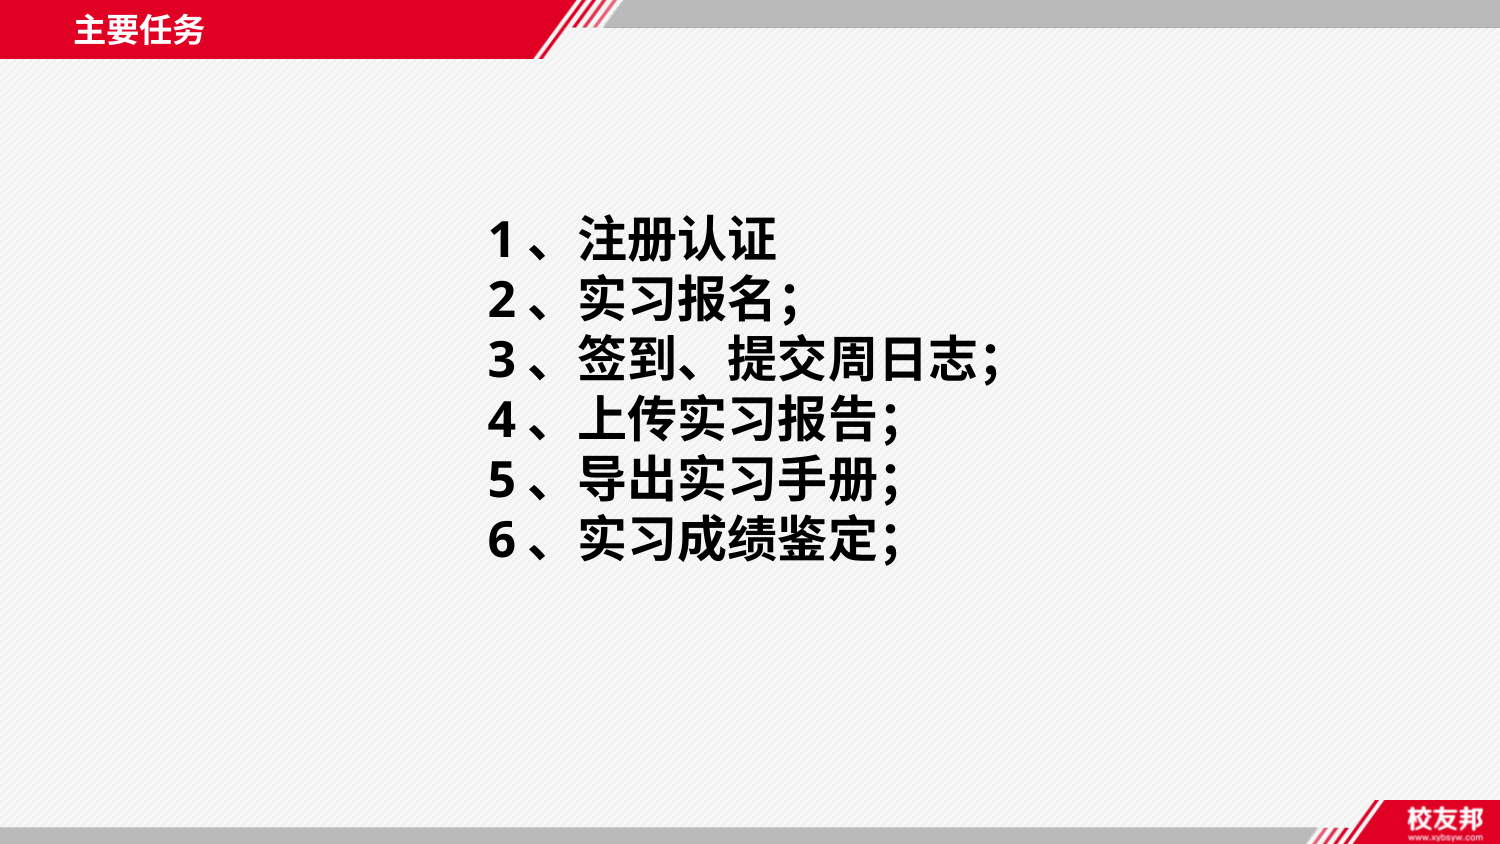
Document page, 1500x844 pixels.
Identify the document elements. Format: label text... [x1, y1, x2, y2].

text_box 主要任务 [58, 1, 222, 56]
picture [0, 0, 1500, 844]
text_box 1、注册认证 2、实习报名； 3、签到、提交周日志； 4、上传实习报告； 5、导出实习手册； 6、实习成绩鉴定； [472, 199, 1149, 575]
